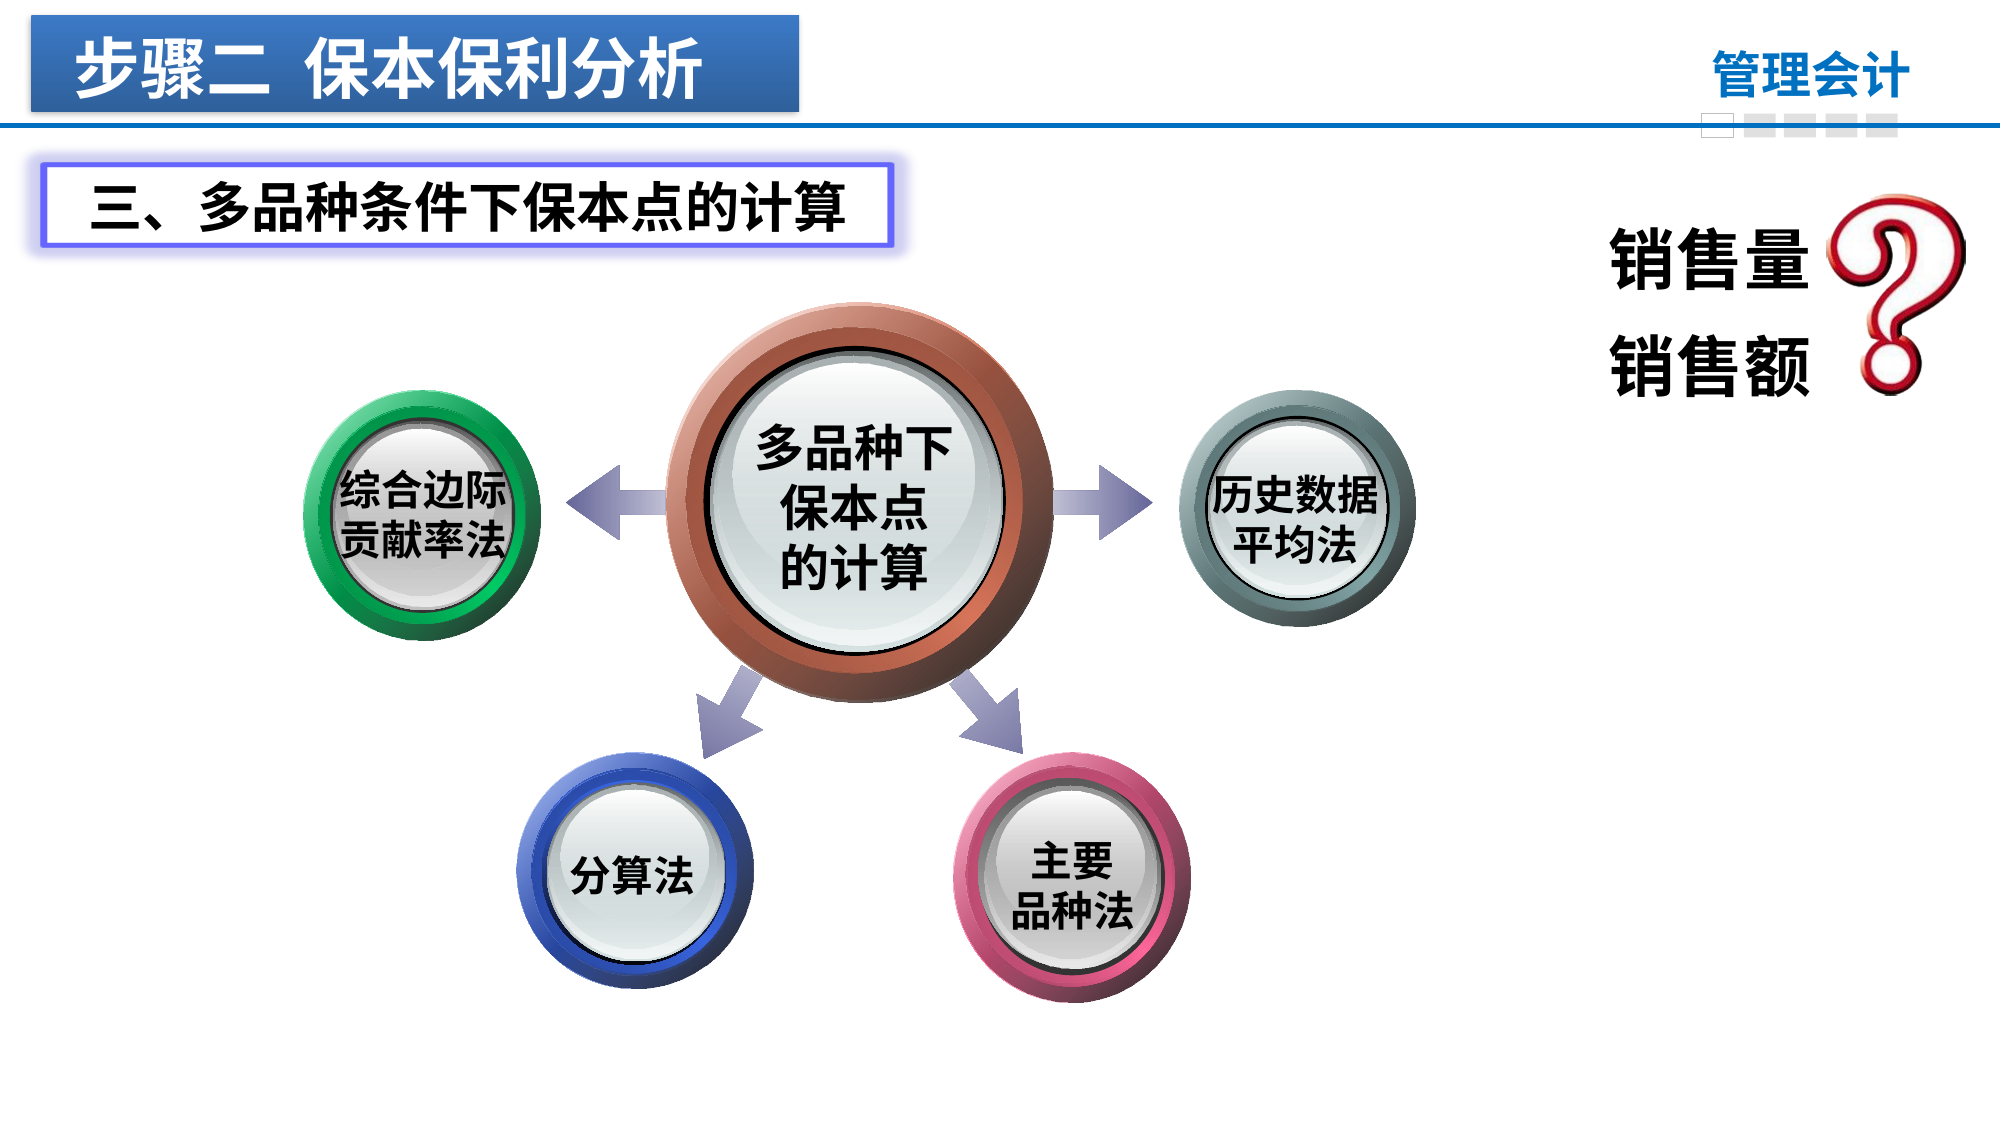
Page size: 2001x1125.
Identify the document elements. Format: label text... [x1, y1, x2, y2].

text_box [31, 14, 800, 117]
text_box 销售量 [1557, 209, 1821, 305]
text_box 销售额 [1557, 317, 1863, 413]
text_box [1179, 389, 1416, 627]
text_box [516, 752, 754, 990]
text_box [665, 302, 1054, 463]
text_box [952, 752, 1191, 1003]
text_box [5, 136, 930, 273]
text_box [565, 464, 1154, 766]
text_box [302, 389, 541, 641]
picture [1826, 190, 1969, 398]
